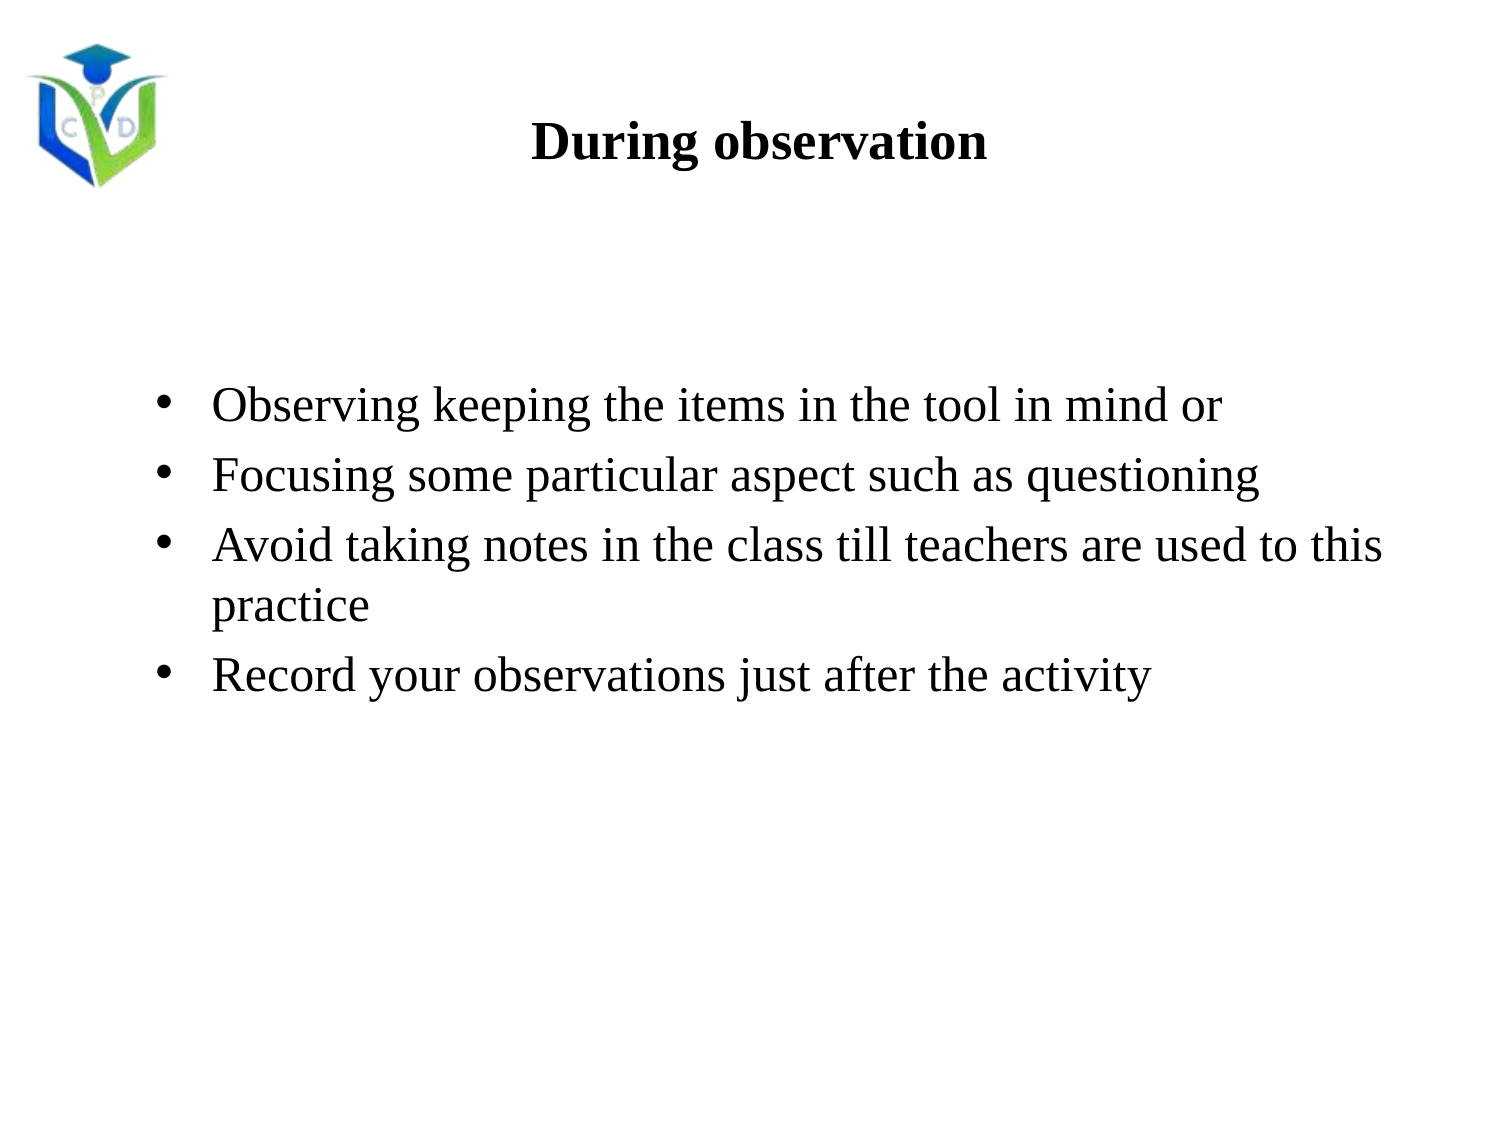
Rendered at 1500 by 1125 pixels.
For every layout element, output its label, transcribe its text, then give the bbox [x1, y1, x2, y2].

title During observation [174, 96, 1360, 252]
picture [24, 42, 171, 188]
list Observing keeping the items in the tool in mind or Focusing some particular aspect such as questioning Avoid taking notes in the class till teachers are used to this practice Record your observations just after the activity [140, 364, 1438, 991]
